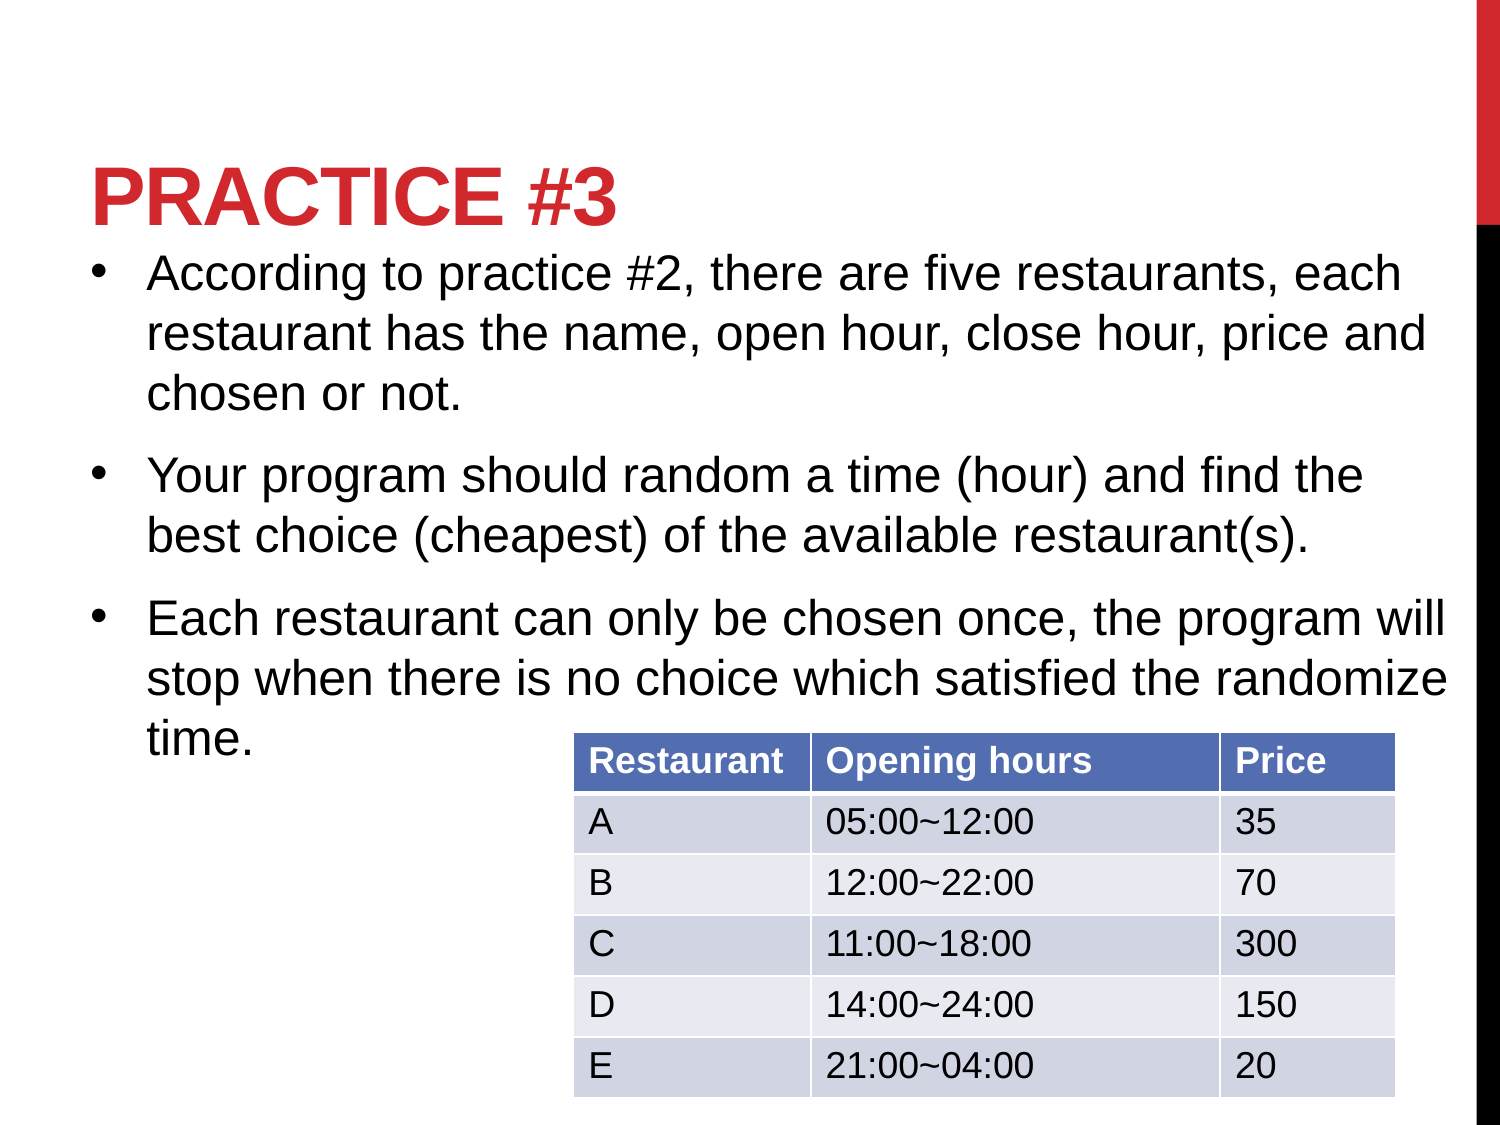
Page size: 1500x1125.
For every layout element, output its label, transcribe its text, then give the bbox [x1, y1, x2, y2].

table_cell 35 [1221, 796, 1395, 853]
table_cell 20 [1221, 1038, 1395, 1097]
title Practice #3 [75, 25, 1025, 232]
table_cell D [574, 977, 810, 1036]
table_cell B [574, 855, 810, 914]
table_cell A [574, 796, 810, 853]
table_cell 150 [1221, 977, 1395, 1036]
table_cell 11:00~18:00 [812, 916, 1219, 975]
table_cell 05:00~12:00 [812, 796, 1219, 853]
table_cell 12:00~22:00 [812, 855, 1219, 914]
list According to practice #2, there are five restaurants, each restaurant has the name, open hour, close hour, price and chosen or not. Your program should random a time (hour) and find the best choice (cheapest) of the available restaurant(s). Each restaurant can only be chosen once, the program will stop when there is no choice which satisfied the randomize time. [75, 232, 1472, 950]
table_header Price [1221, 733, 1395, 791]
table_cell E [574, 1038, 810, 1097]
table_cell 21:00~04:00 [812, 1038, 1219, 1097]
table_cell 300 [1221, 916, 1395, 975]
table_cell C [574, 916, 810, 975]
table_header Opening hours [812, 733, 1219, 791]
table_cell 70 [1221, 855, 1395, 914]
table_header Restaurant [574, 733, 810, 791]
table_cell 14:00~24:00 [812, 977, 1219, 1036]
